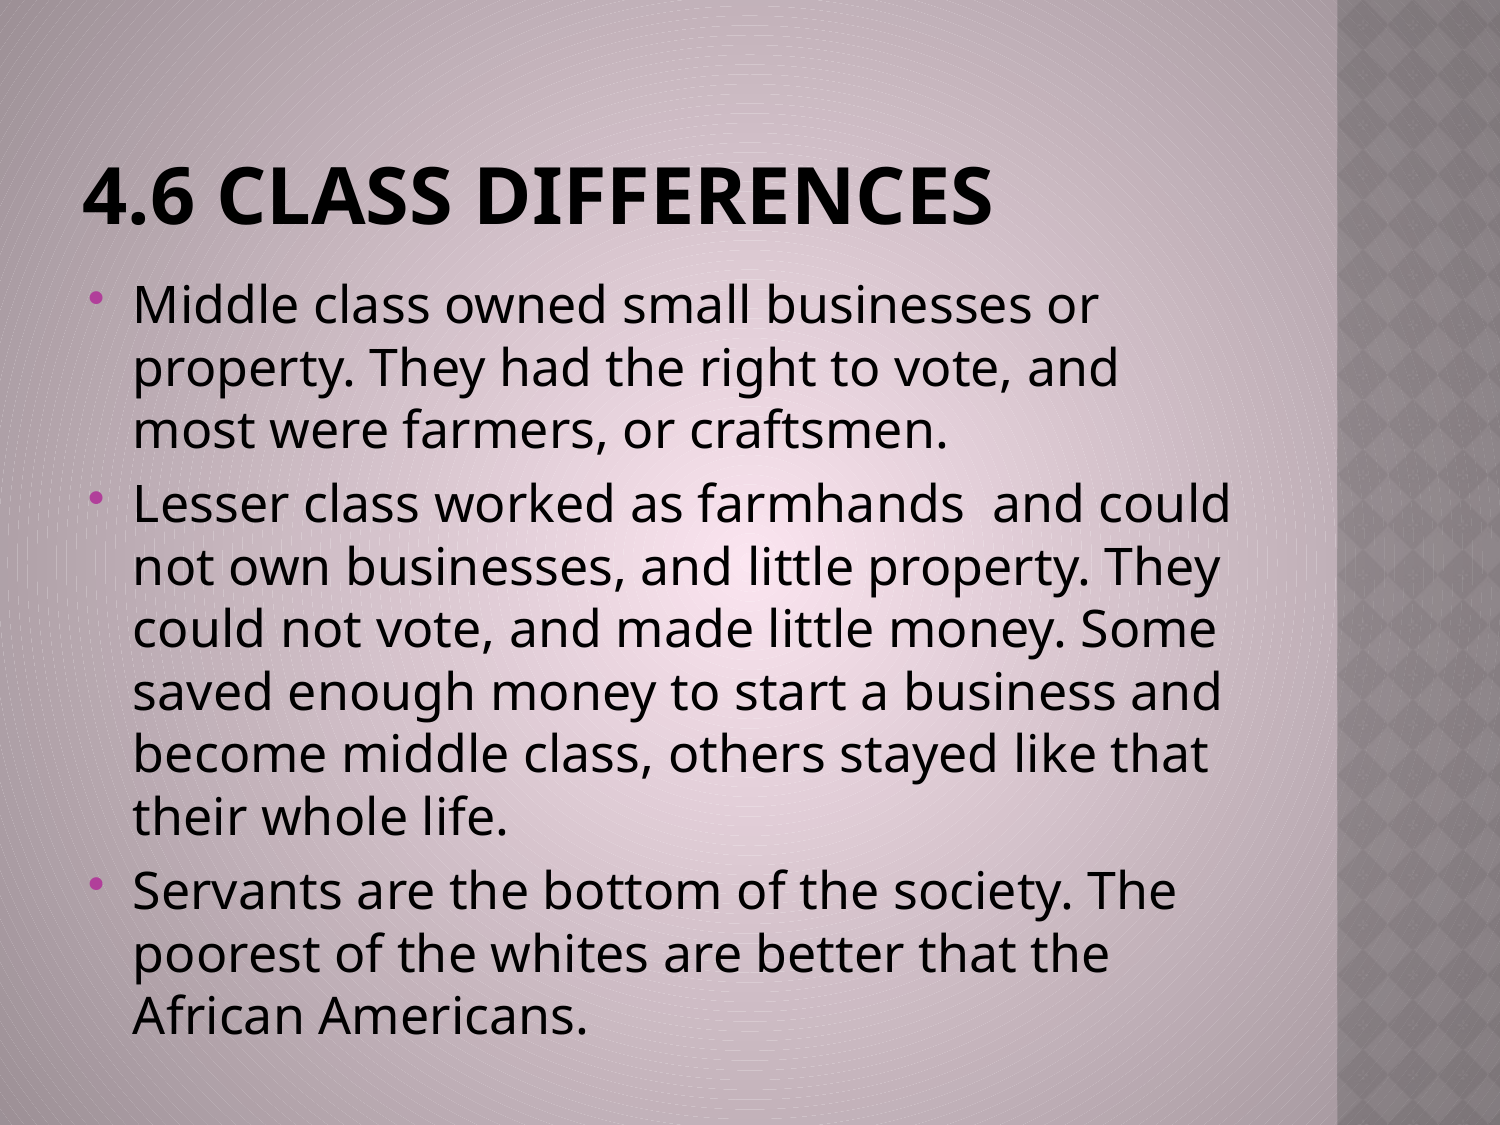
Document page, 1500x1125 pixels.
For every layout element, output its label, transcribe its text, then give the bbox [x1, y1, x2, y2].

title 4.6 Class differences [75, 52, 1263, 240]
list Middle class owned small businesses or property. They had the right to vote, and most were farmers, or craftsmen. Lesser class worked as farmhands and could not own businesses, and little property. They could not vote, and made little money. Some saved enough money to start a business and become middle class, others stayed like that their whole life. Servants are the bottom of the society. The poorest of the whites are better that the African Americans. [75, 264, 1263, 1059]
